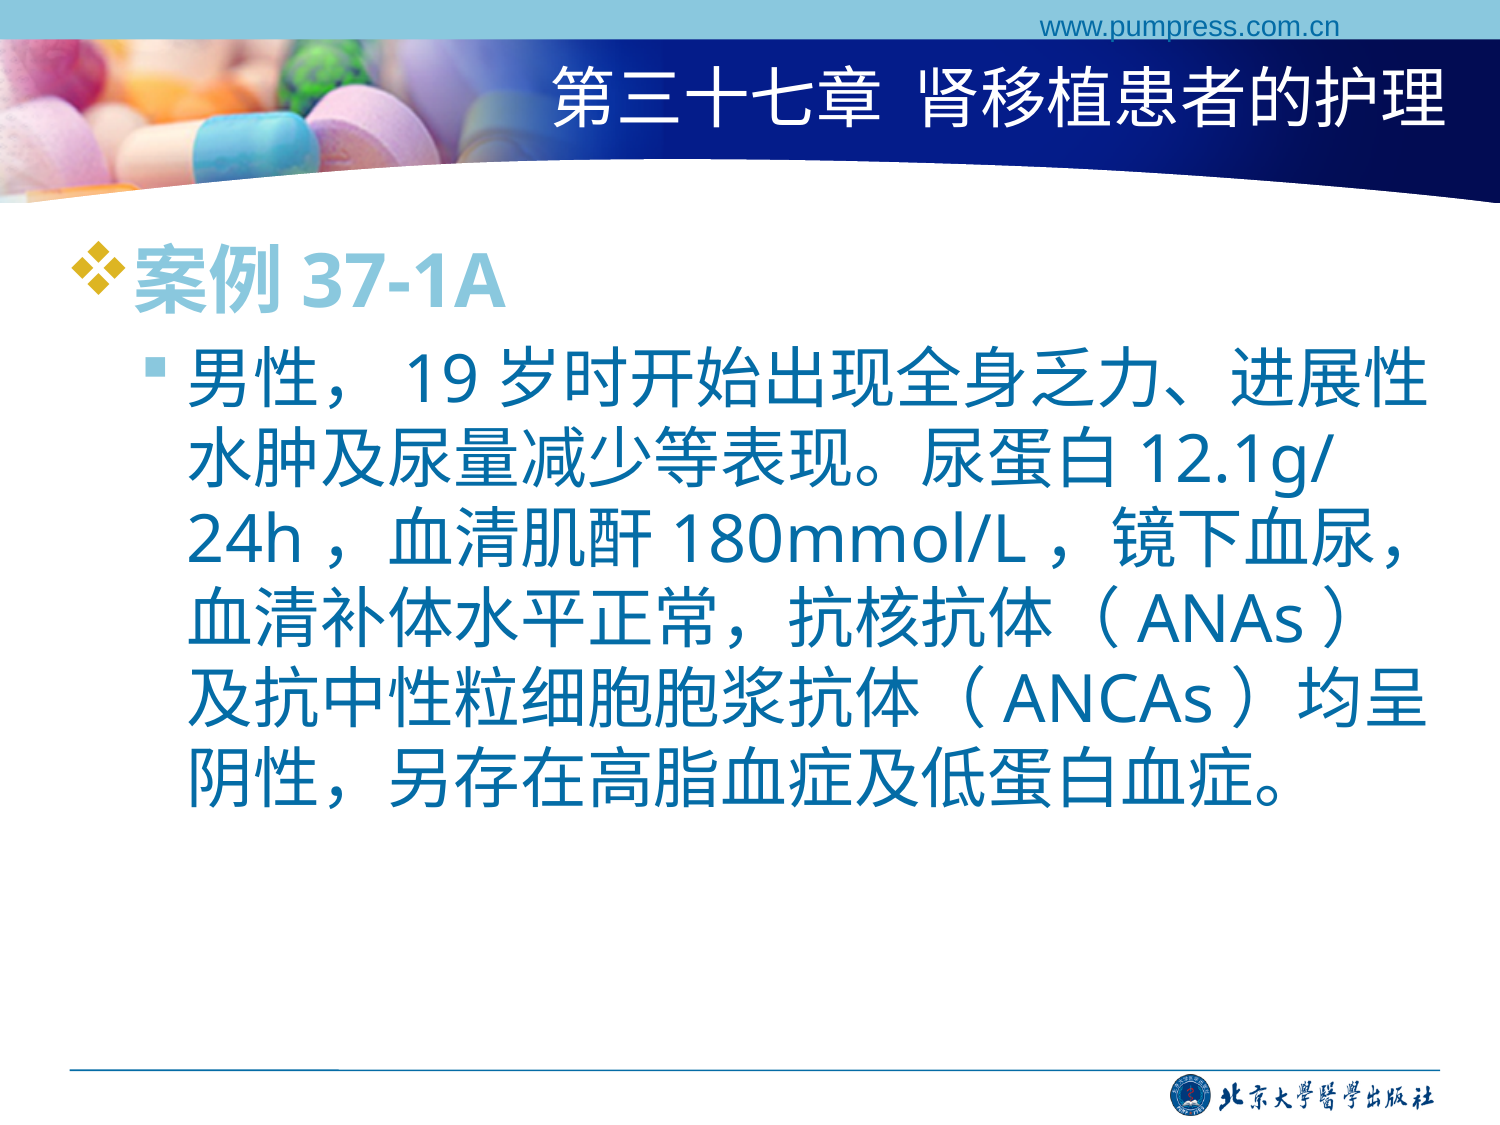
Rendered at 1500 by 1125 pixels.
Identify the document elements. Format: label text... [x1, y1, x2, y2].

list 案例37-1A 男性，19岁时开始出现全身乏力、进展性水肿及尿量减少等表现。尿蛋白12.1g/24h，血清肌酐180mmol/L，镜下血尿，血清补体水平正常，抗核抗体（ANAs）及抗中性粒细胞胞浆抗体（ANCAs）均呈阴性，另存在高脂血症及低蛋白血症。 [49, 224, 1463, 1026]
picture [1170, 1074, 1436, 1118]
picture [0, 40, 1500, 203]
slide_number www.pumpress.com.cn [1025, 0, 1463, 38]
title 第三十七章 肾移植患者的护理 [137, 49, 1463, 143]
